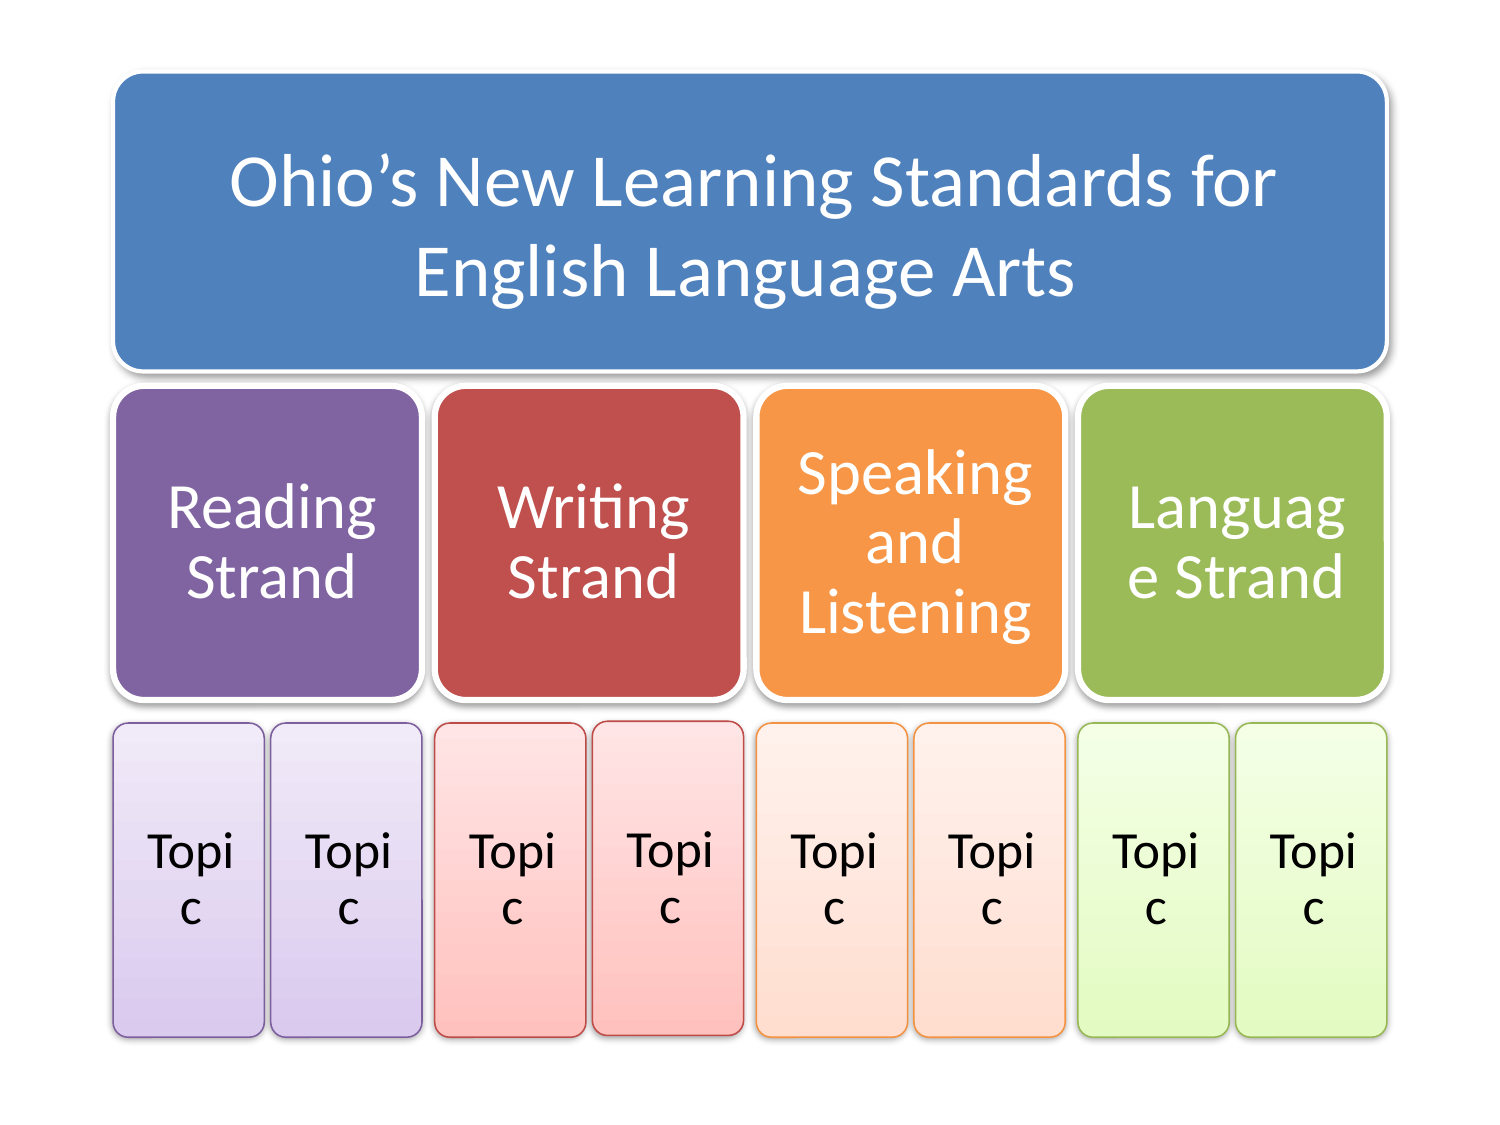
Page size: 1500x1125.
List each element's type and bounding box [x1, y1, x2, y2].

text_box [112, 62, 1388, 1038]
